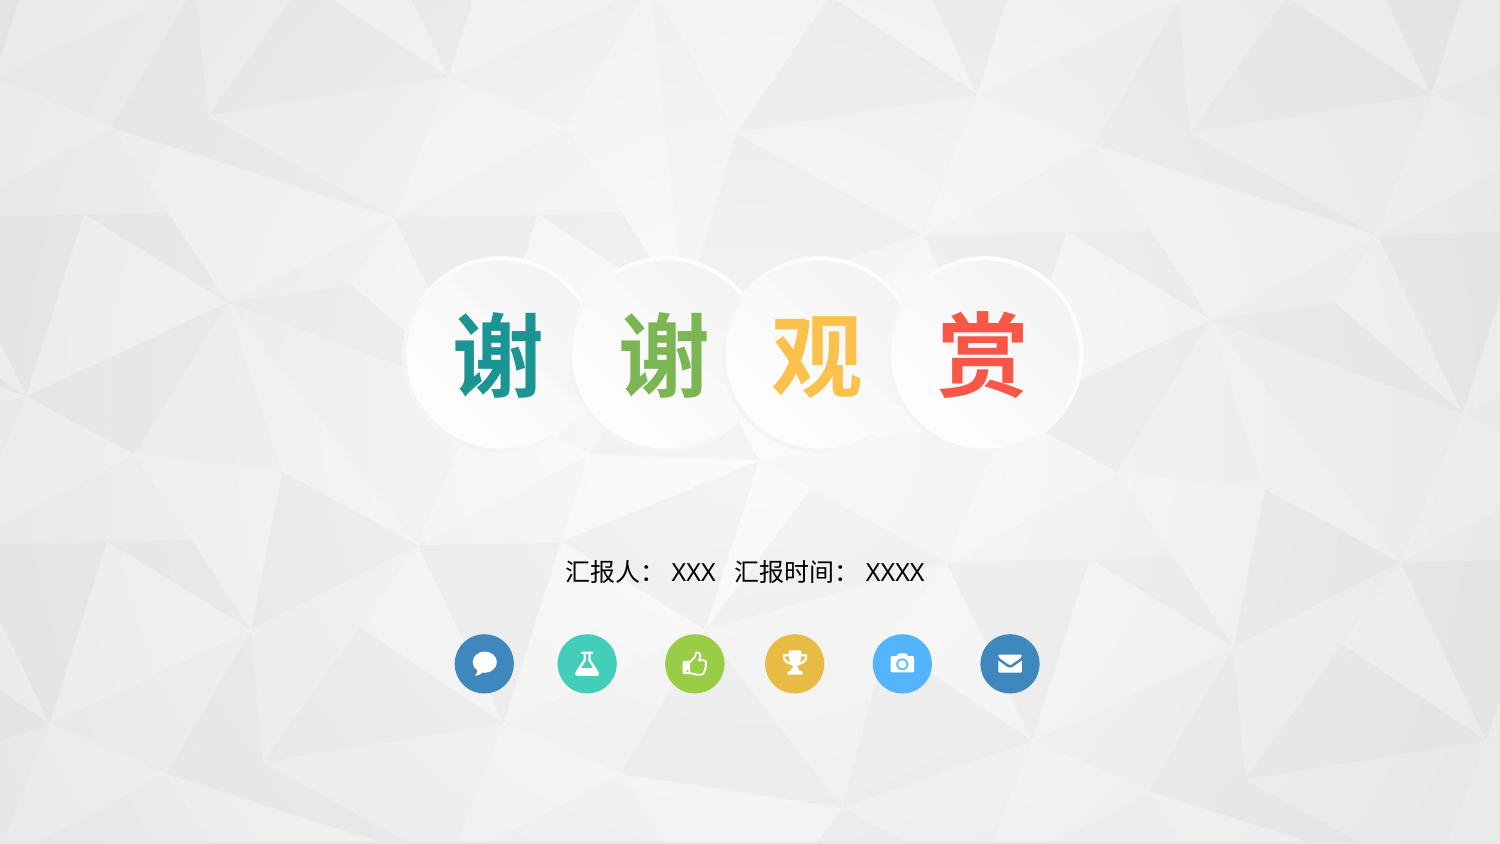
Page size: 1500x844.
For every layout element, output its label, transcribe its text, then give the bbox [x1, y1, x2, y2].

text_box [980, 633, 1040, 694]
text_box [402, 256, 565, 454]
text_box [886, 256, 1084, 454]
picture [0, 0, 1500, 844]
text_box 汇报人：XXX 汇报时间：XXXX [565, 556, 939, 587]
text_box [567, 256, 719, 454]
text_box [721, 256, 884, 454]
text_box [557, 633, 618, 694]
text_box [454, 633, 515, 694]
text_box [664, 633, 725, 694]
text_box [764, 633, 825, 694]
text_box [872, 633, 933, 694]
